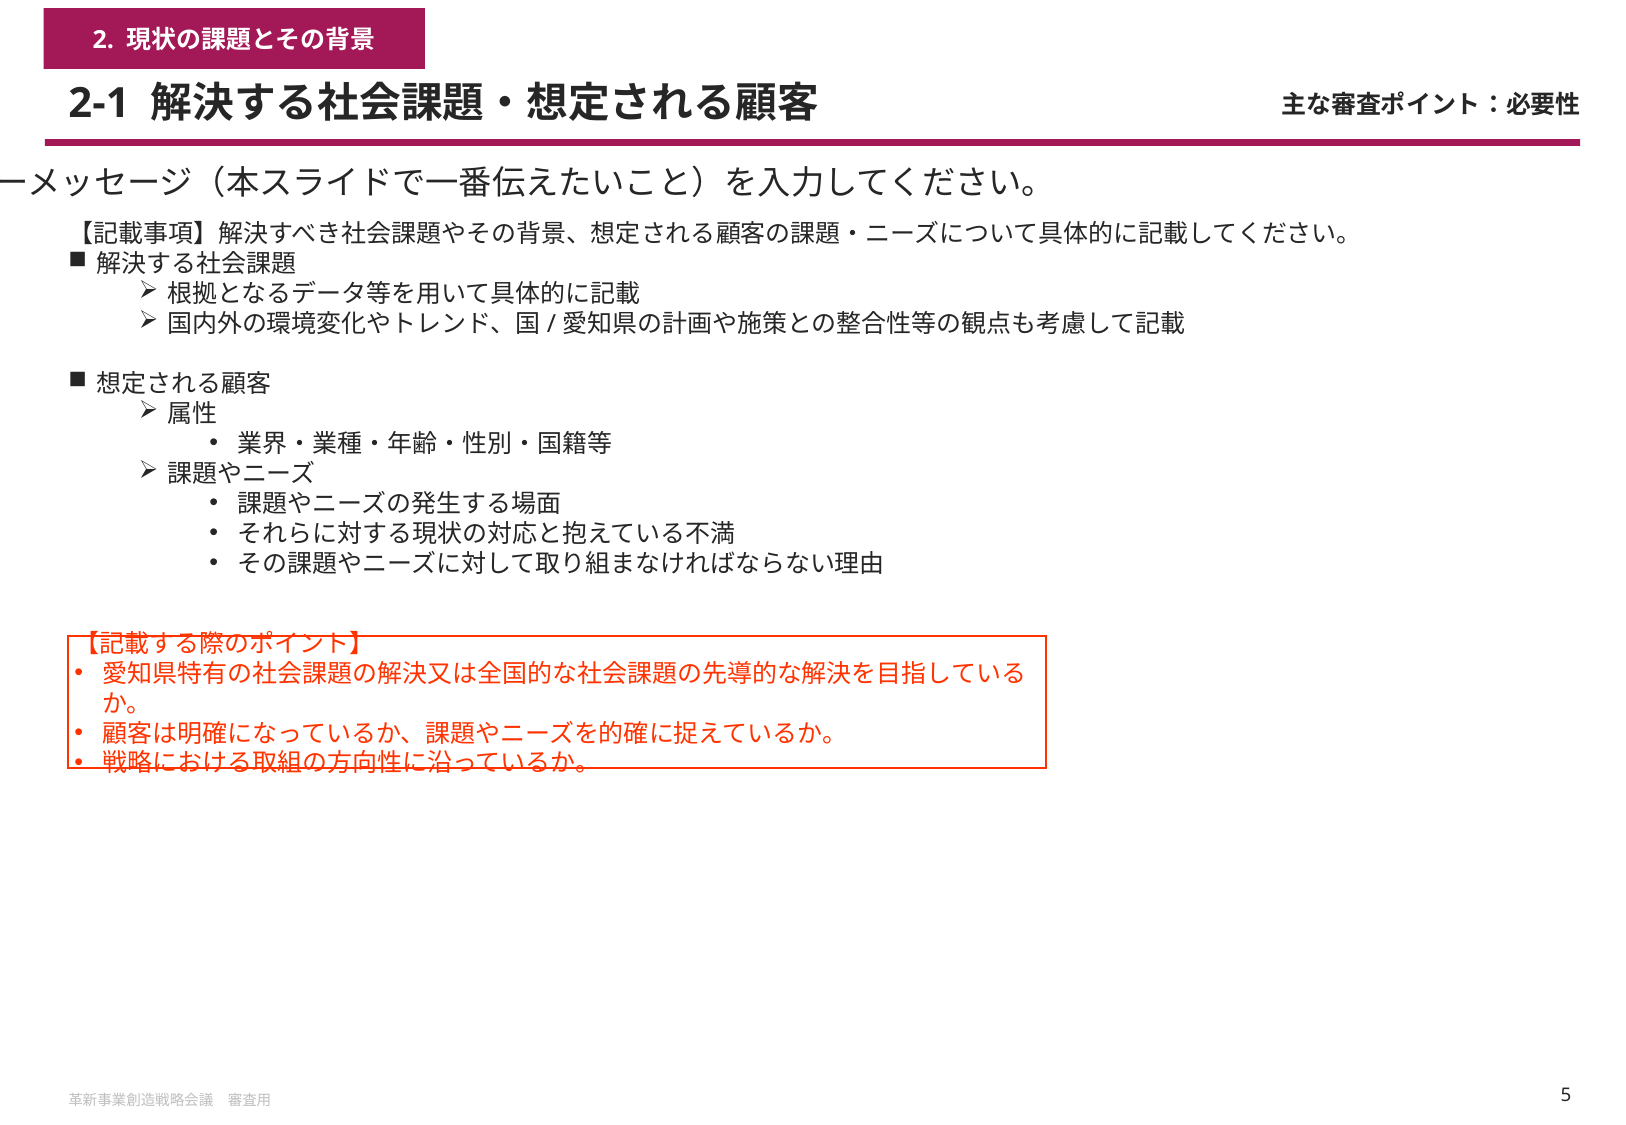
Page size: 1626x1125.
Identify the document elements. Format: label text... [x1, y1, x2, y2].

text_box 主な審査ポイント：必要性 [1271, 73, 1582, 134]
text_box キーメッセージ（本スライドで一番伝えたいこと）を入力してください。 [0, 161, 1056, 202]
footer 革新事業創造戦略会議 審査用 [68, 1080, 736, 1109]
text_box 2. 現状の課題とその背景 [43, 8, 425, 69]
text_box 【記載する際のポイント】 愛知県特有の社会課題の解決又は全国的な社会課題の先導的な解決を目指しているか。 顧客は明確になっているか、課題やニーズを的確に捉えているか。 戦略における取組の方向性に沿っているか。 [68, 636, 1046, 768]
text_box 【記載事項】解決すべき社会課題やその背景、想定される顧客の課題・ニーズについて具体的に記載してください。 解決する社会課題 根拠となるデータ等を用いて具体的に記載 国内外の環境変化やトレンド、国/愛知県の計画や施策との整合性等の観点も考慮して記載 想定される顧客 属性 業界・業種・年齢・性別・国籍等 課題やニーズ 課題やニーズの発生する場面 それらに対する現状の対応と抱えている不満 その課題やニーズに対して取り組まなければならない理由 [68, 217, 1606, 637]
title 2-1 解決する社会課題・想定される顧客 [68, 70, 1557, 131]
